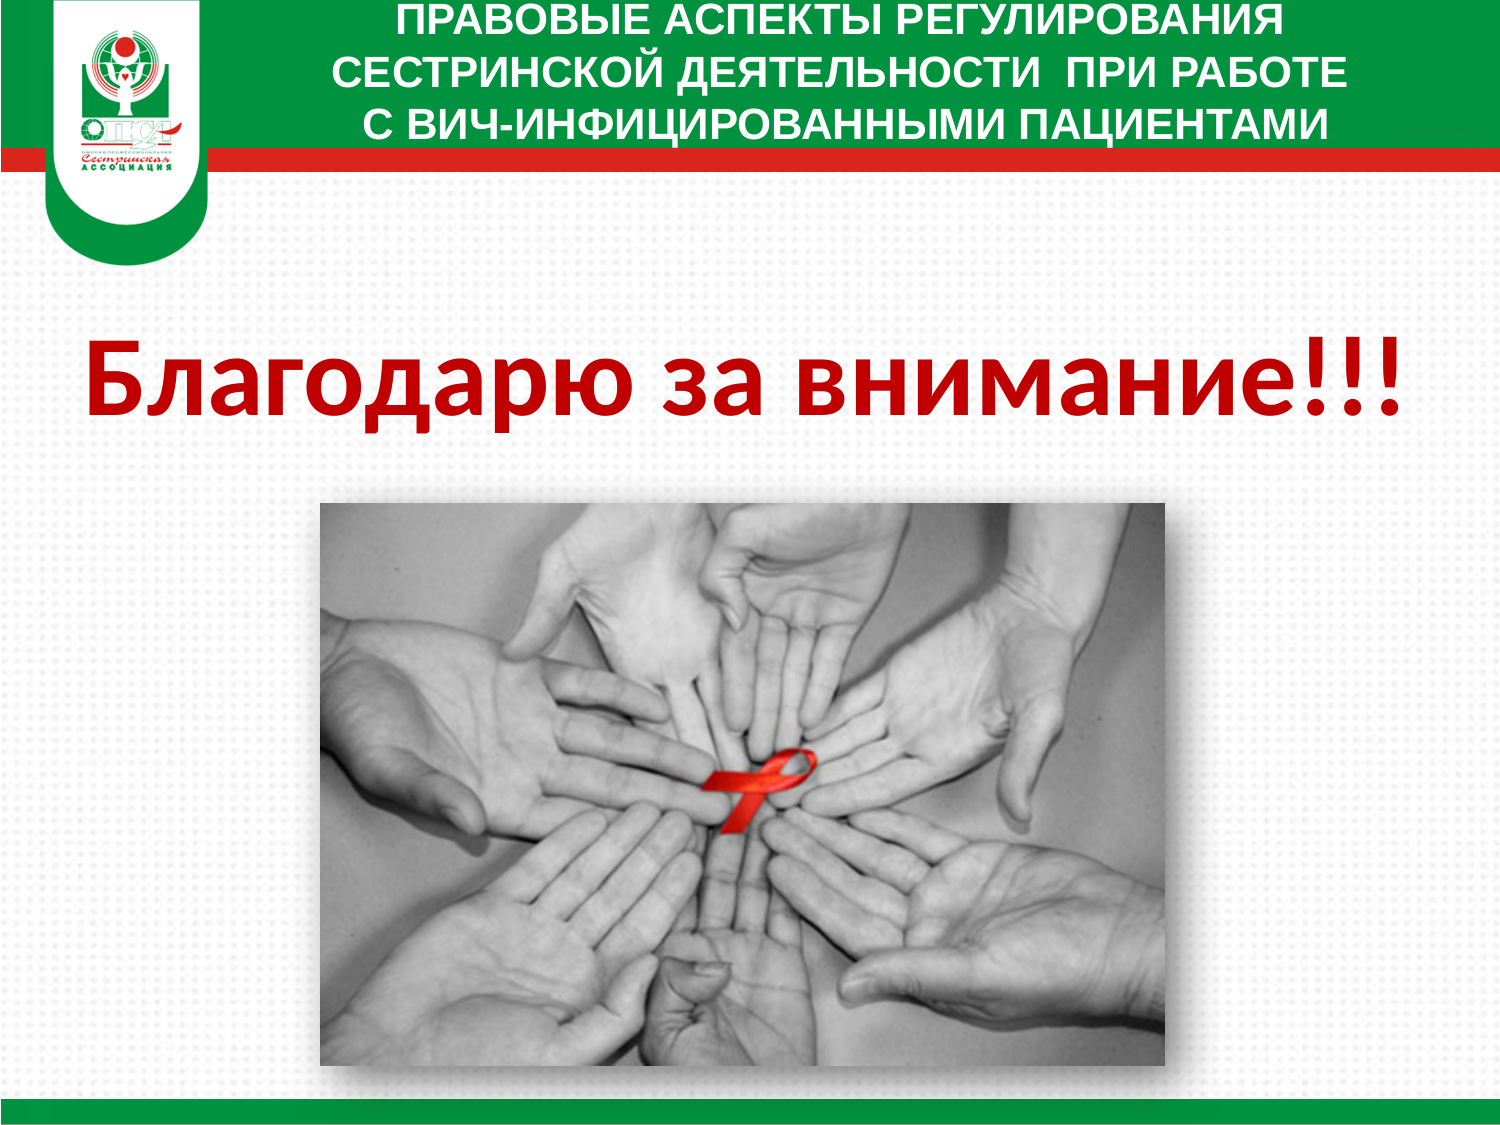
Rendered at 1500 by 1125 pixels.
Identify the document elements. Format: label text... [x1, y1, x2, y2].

text_box Благодарю за внимание!!! [53, 293, 1441, 446]
picture [0, 0, 1500, 1125]
text_box ПРАВОВЫЕ АСПЕКТЫ РЕГУЛИРОВАНИЯ СЕСТРИНСКОЙ ДЕЯТЕЛЬНОСТИ ПРИ РАБОТЕ С ВИЧ-ИНФИЦИРОВАННЫМИ ПАЦИЕНТАМИ [192, 0, 1500, 156]
